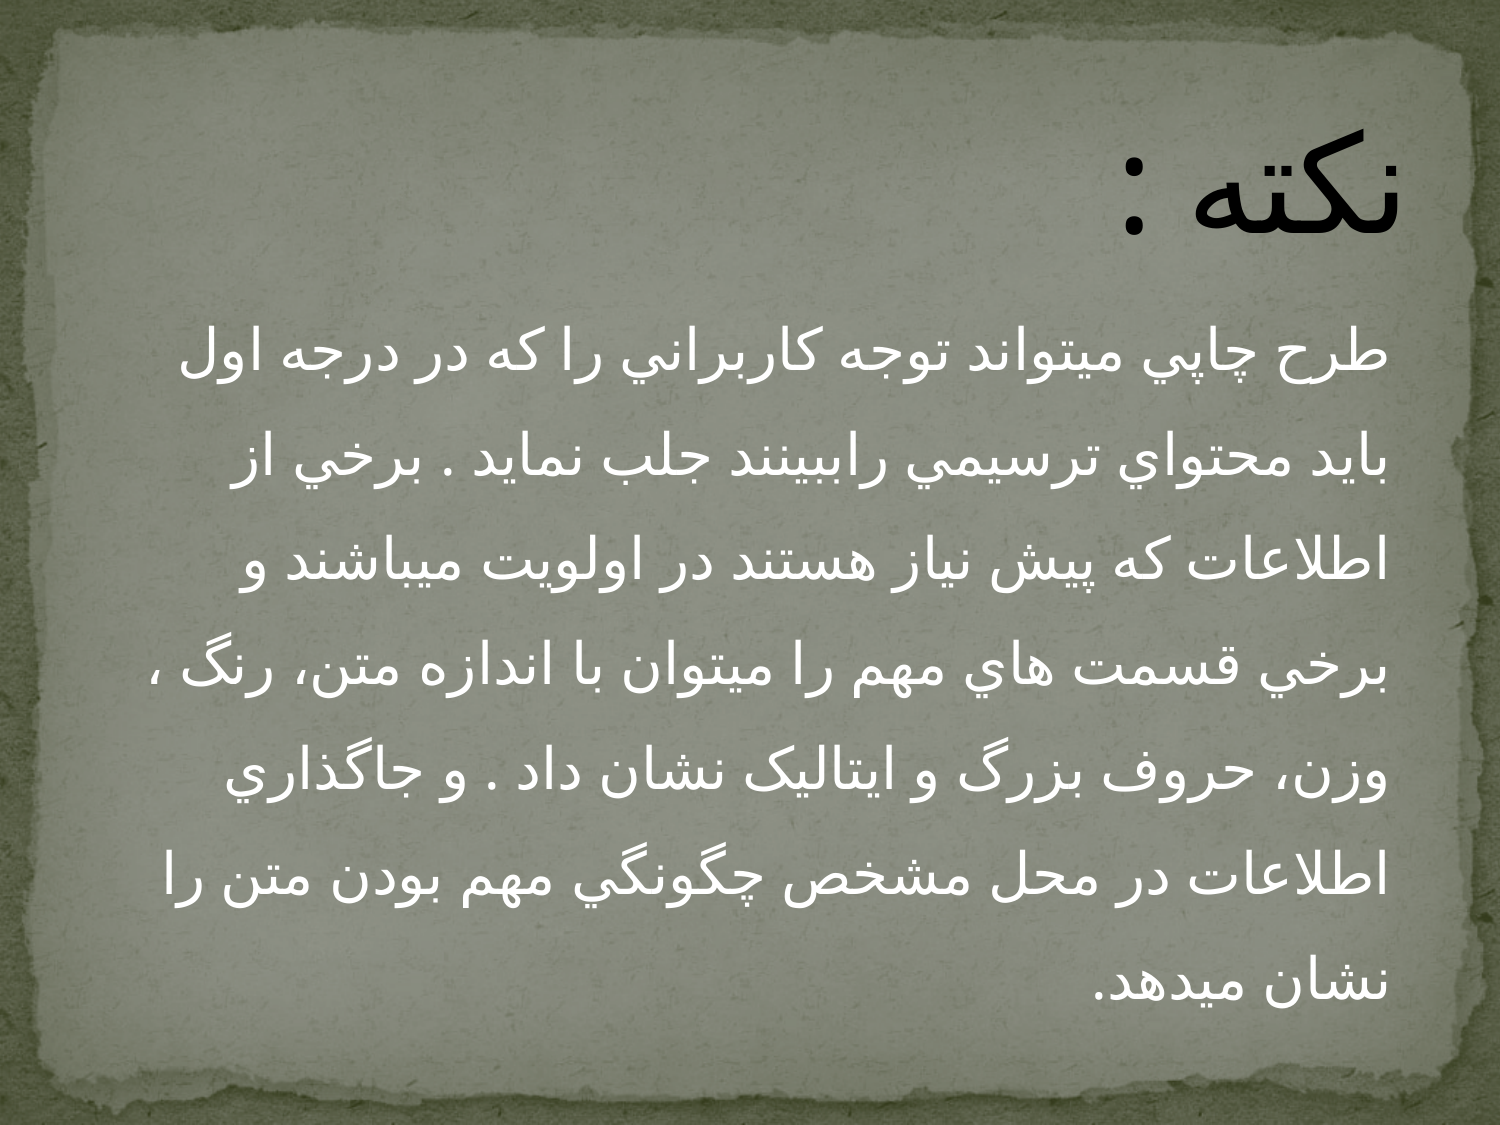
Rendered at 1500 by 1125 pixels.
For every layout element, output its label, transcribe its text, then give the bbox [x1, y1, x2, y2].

text_box طرح چاپي ميتواند توجه كاربراني را كه در درجه اول بايد محتواي ترسيمي راببينند جلب نمايد . برخي از اطلاعات كه پيش نياز هستند در اولويت ميباشند و برخي قسمت هاي مهم را ميتوان با اندازه متن، رنگ ، وزن، حروف بزرگ و ایتالیک نشان داد . و جاگذاري اطلاعات در محل مشخص چگونگي مهم بودن متن را نشان ميدهد. [81, 269, 1407, 1019]
title نکته : [74, 24, 1425, 434]
